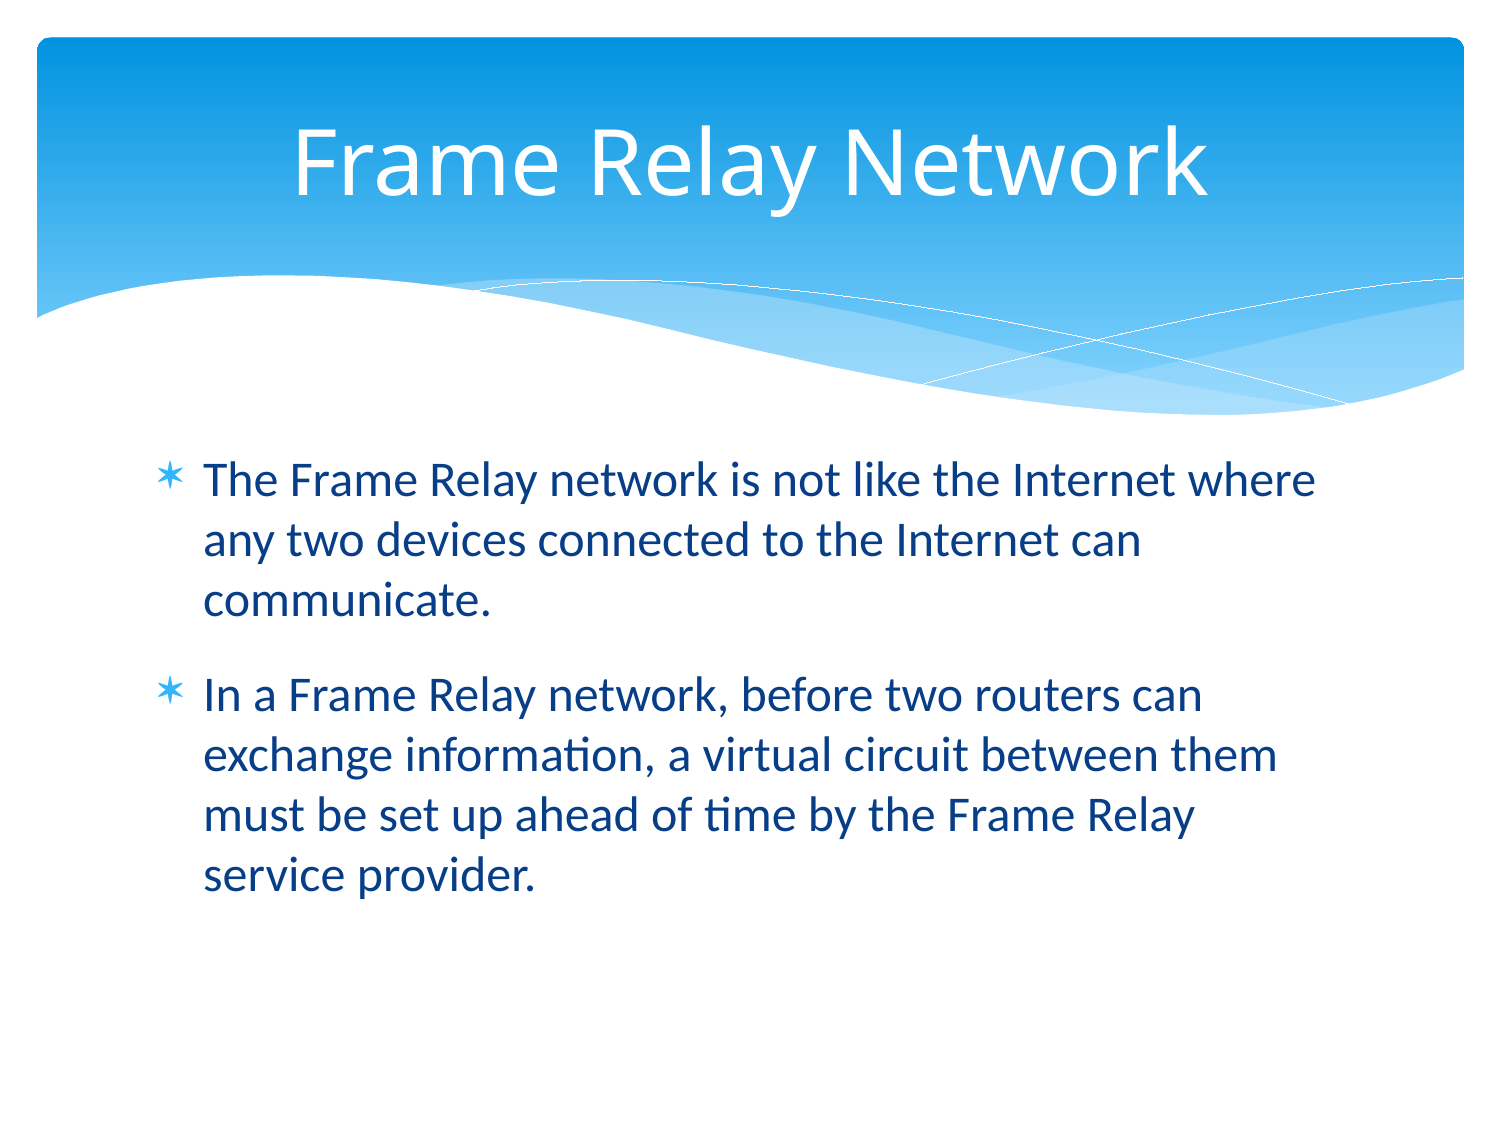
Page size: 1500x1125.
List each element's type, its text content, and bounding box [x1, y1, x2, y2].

title Frame Relay Network [75, 55, 1425, 261]
list The Frame Relay network is not like the Internet where any two devices connected to the Internet can communicate. In a Frame Relay network, before two routers can exchange information, a virtual circuit between them must be set up ahead of time by the Frame Relay service provider. [143, 438, 1359, 1005]
